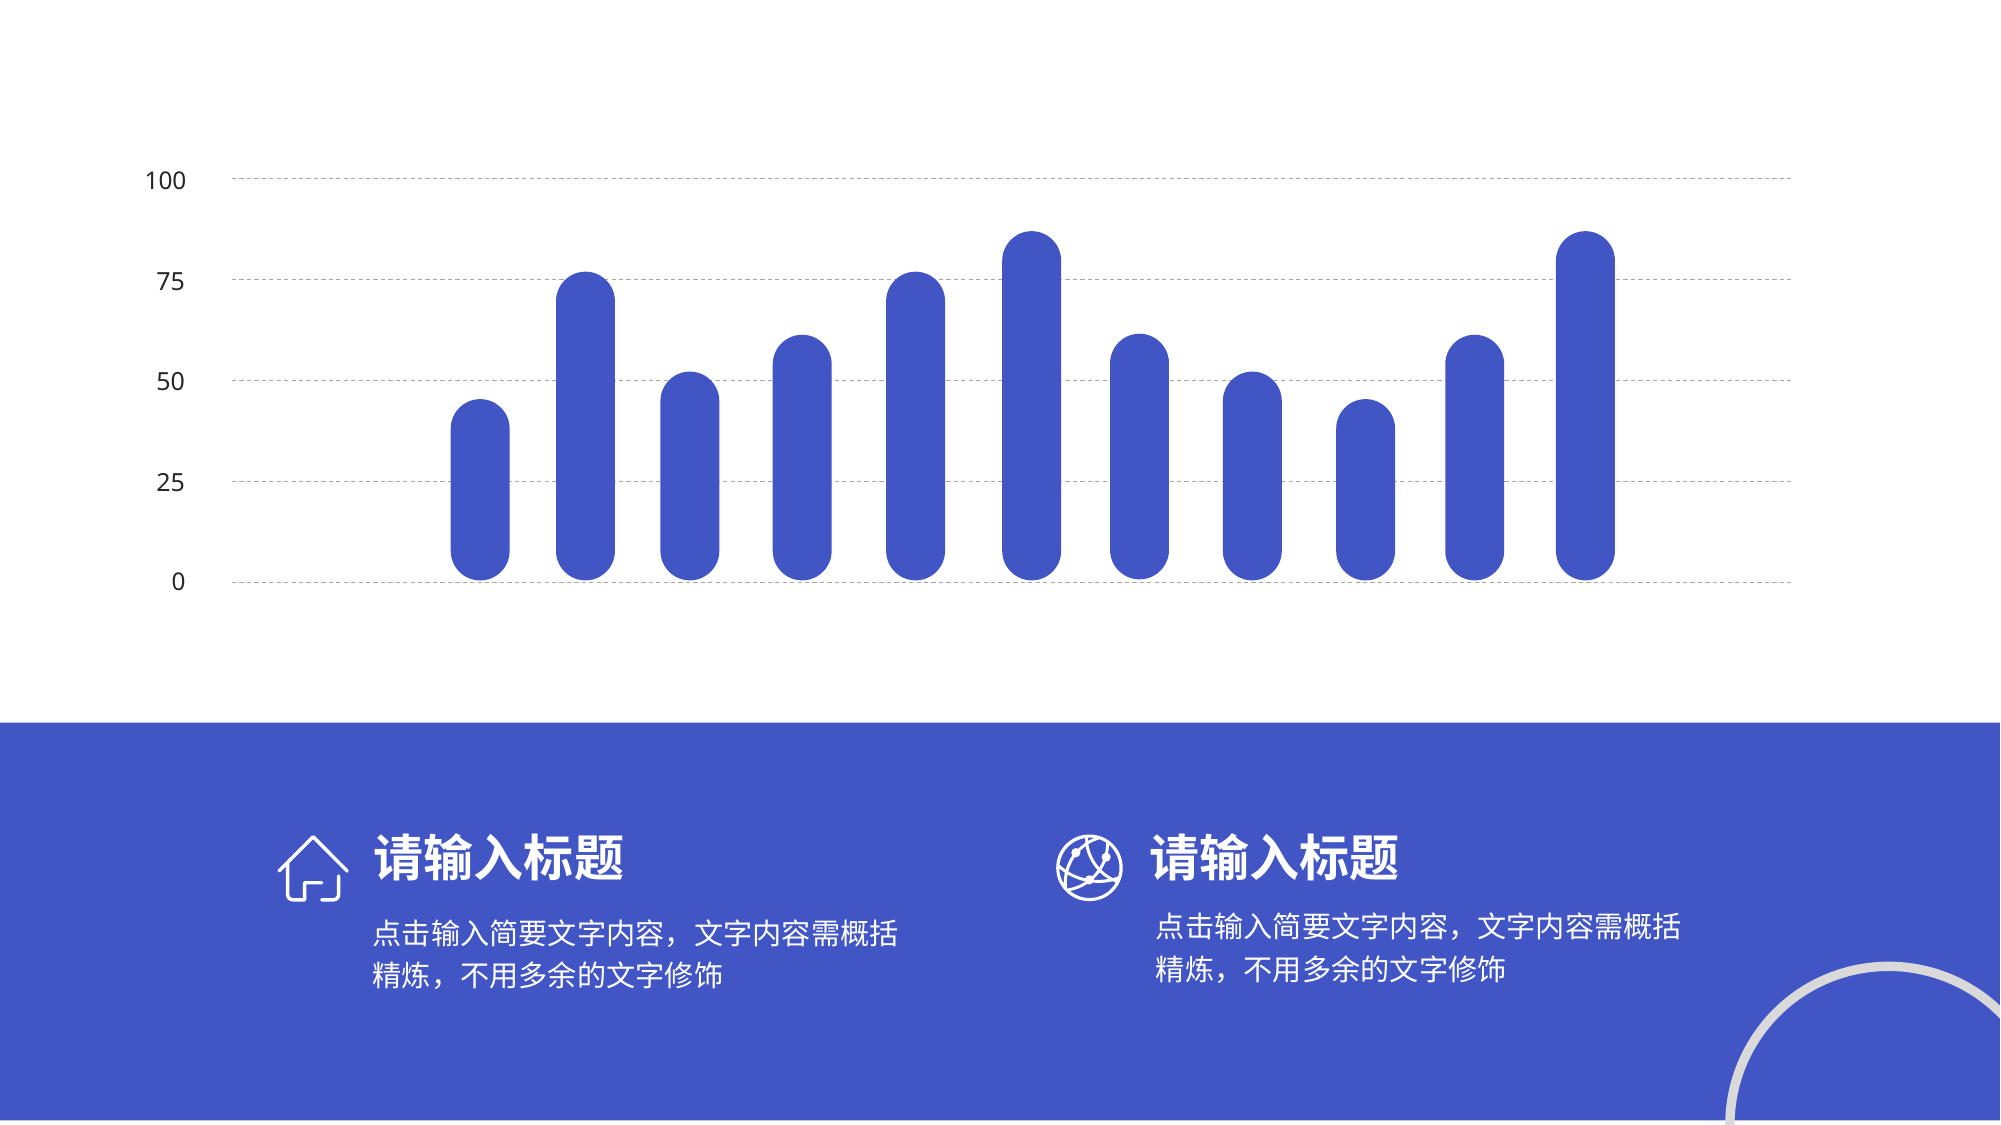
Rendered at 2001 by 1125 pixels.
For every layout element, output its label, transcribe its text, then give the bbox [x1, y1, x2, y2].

text_box [0, 722, 2000, 1121]
text_box 请输入标题 [1134, 818, 1415, 894]
text_box 请输入标题 [359, 819, 639, 894]
text_box [1056, 834, 1123, 902]
text_box 点击输入简要文字内容，文字内容需概括精炼，不用多余的文字修饰 [357, 901, 928, 1000]
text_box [129, 157, 1793, 604]
text_box 点击输入简要文字内容，文字内容需概括精炼，不用多余的文字修饰 [1141, 894, 1712, 994]
text_box [1728, 965, 2000, 1125]
text_box [277, 835, 349, 902]
